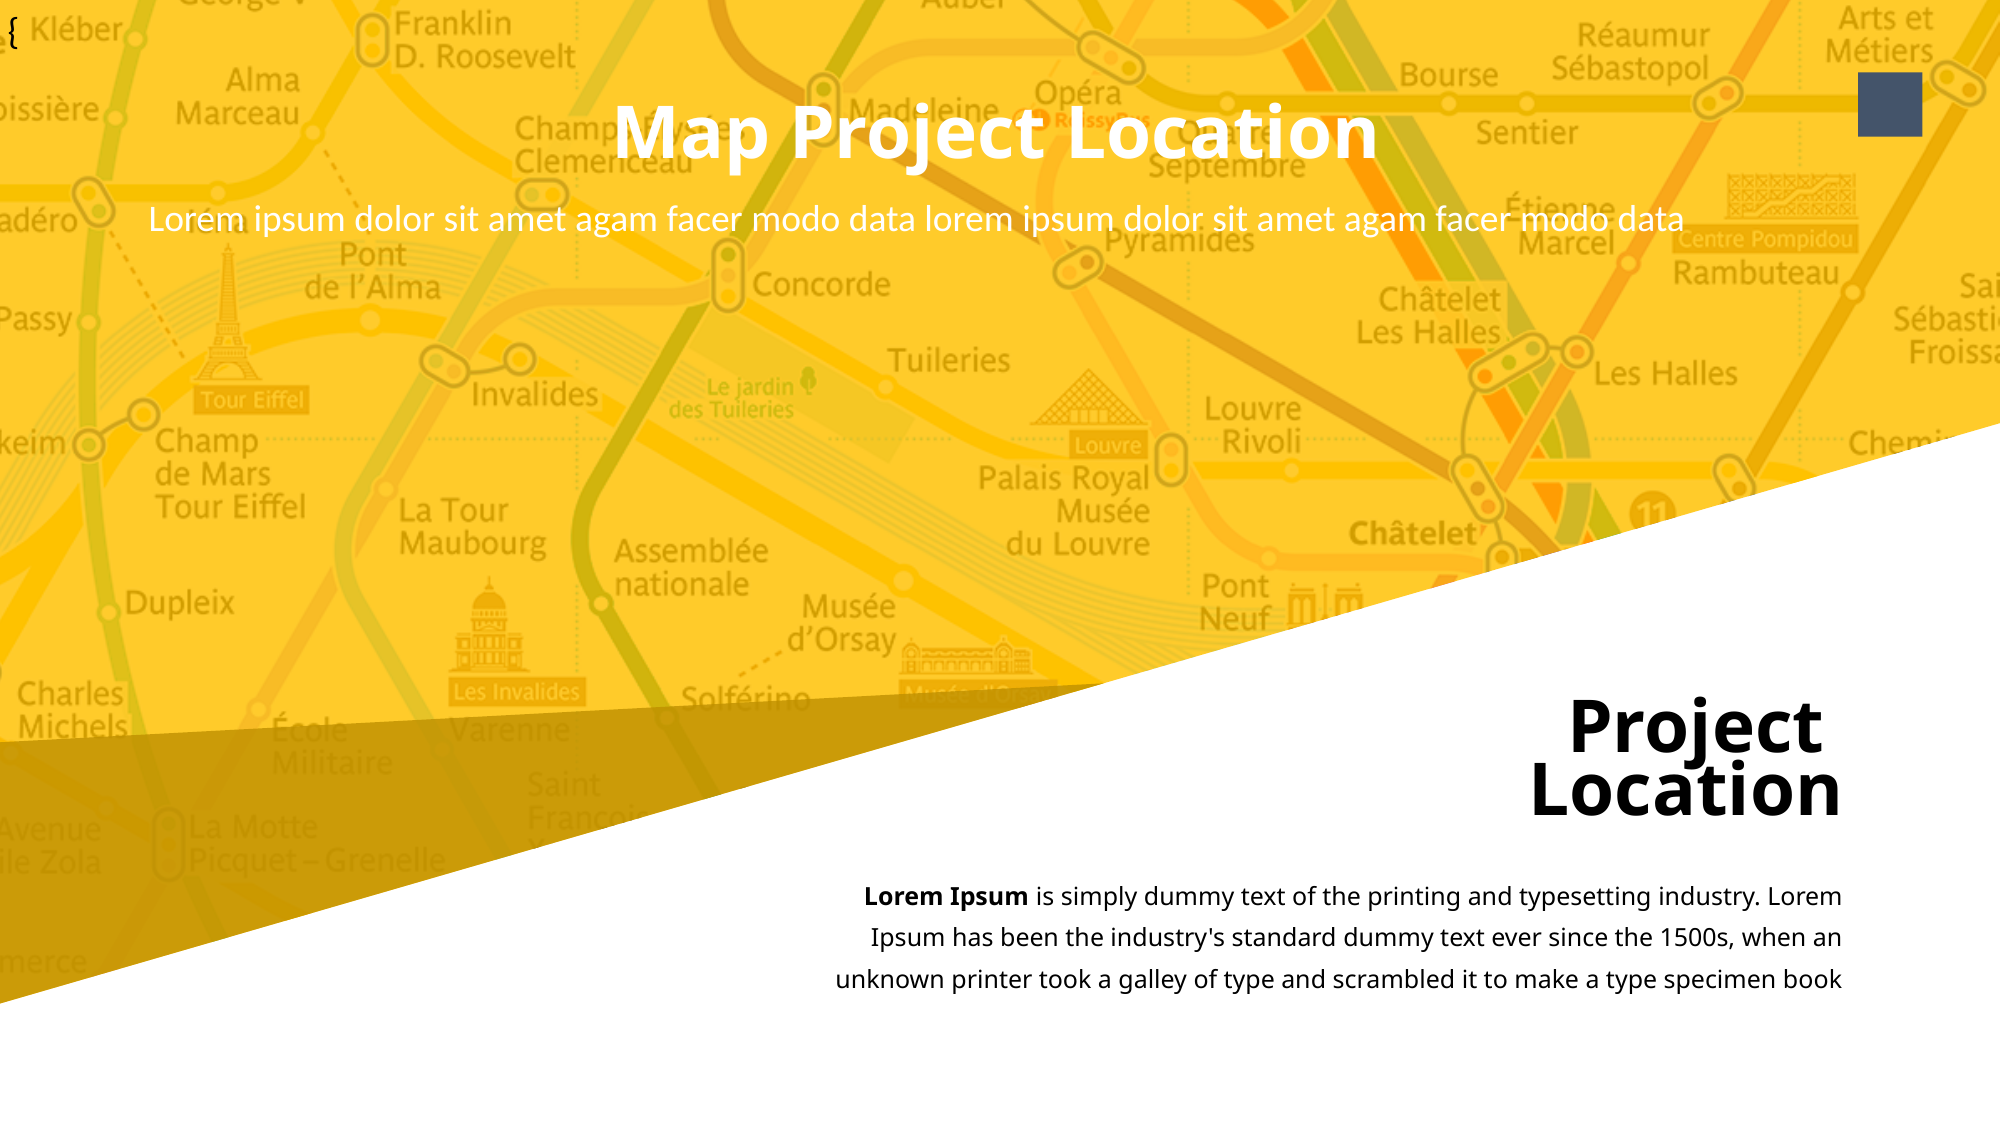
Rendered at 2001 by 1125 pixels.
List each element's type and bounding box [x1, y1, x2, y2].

picture [0, 0, 2000, 1006]
